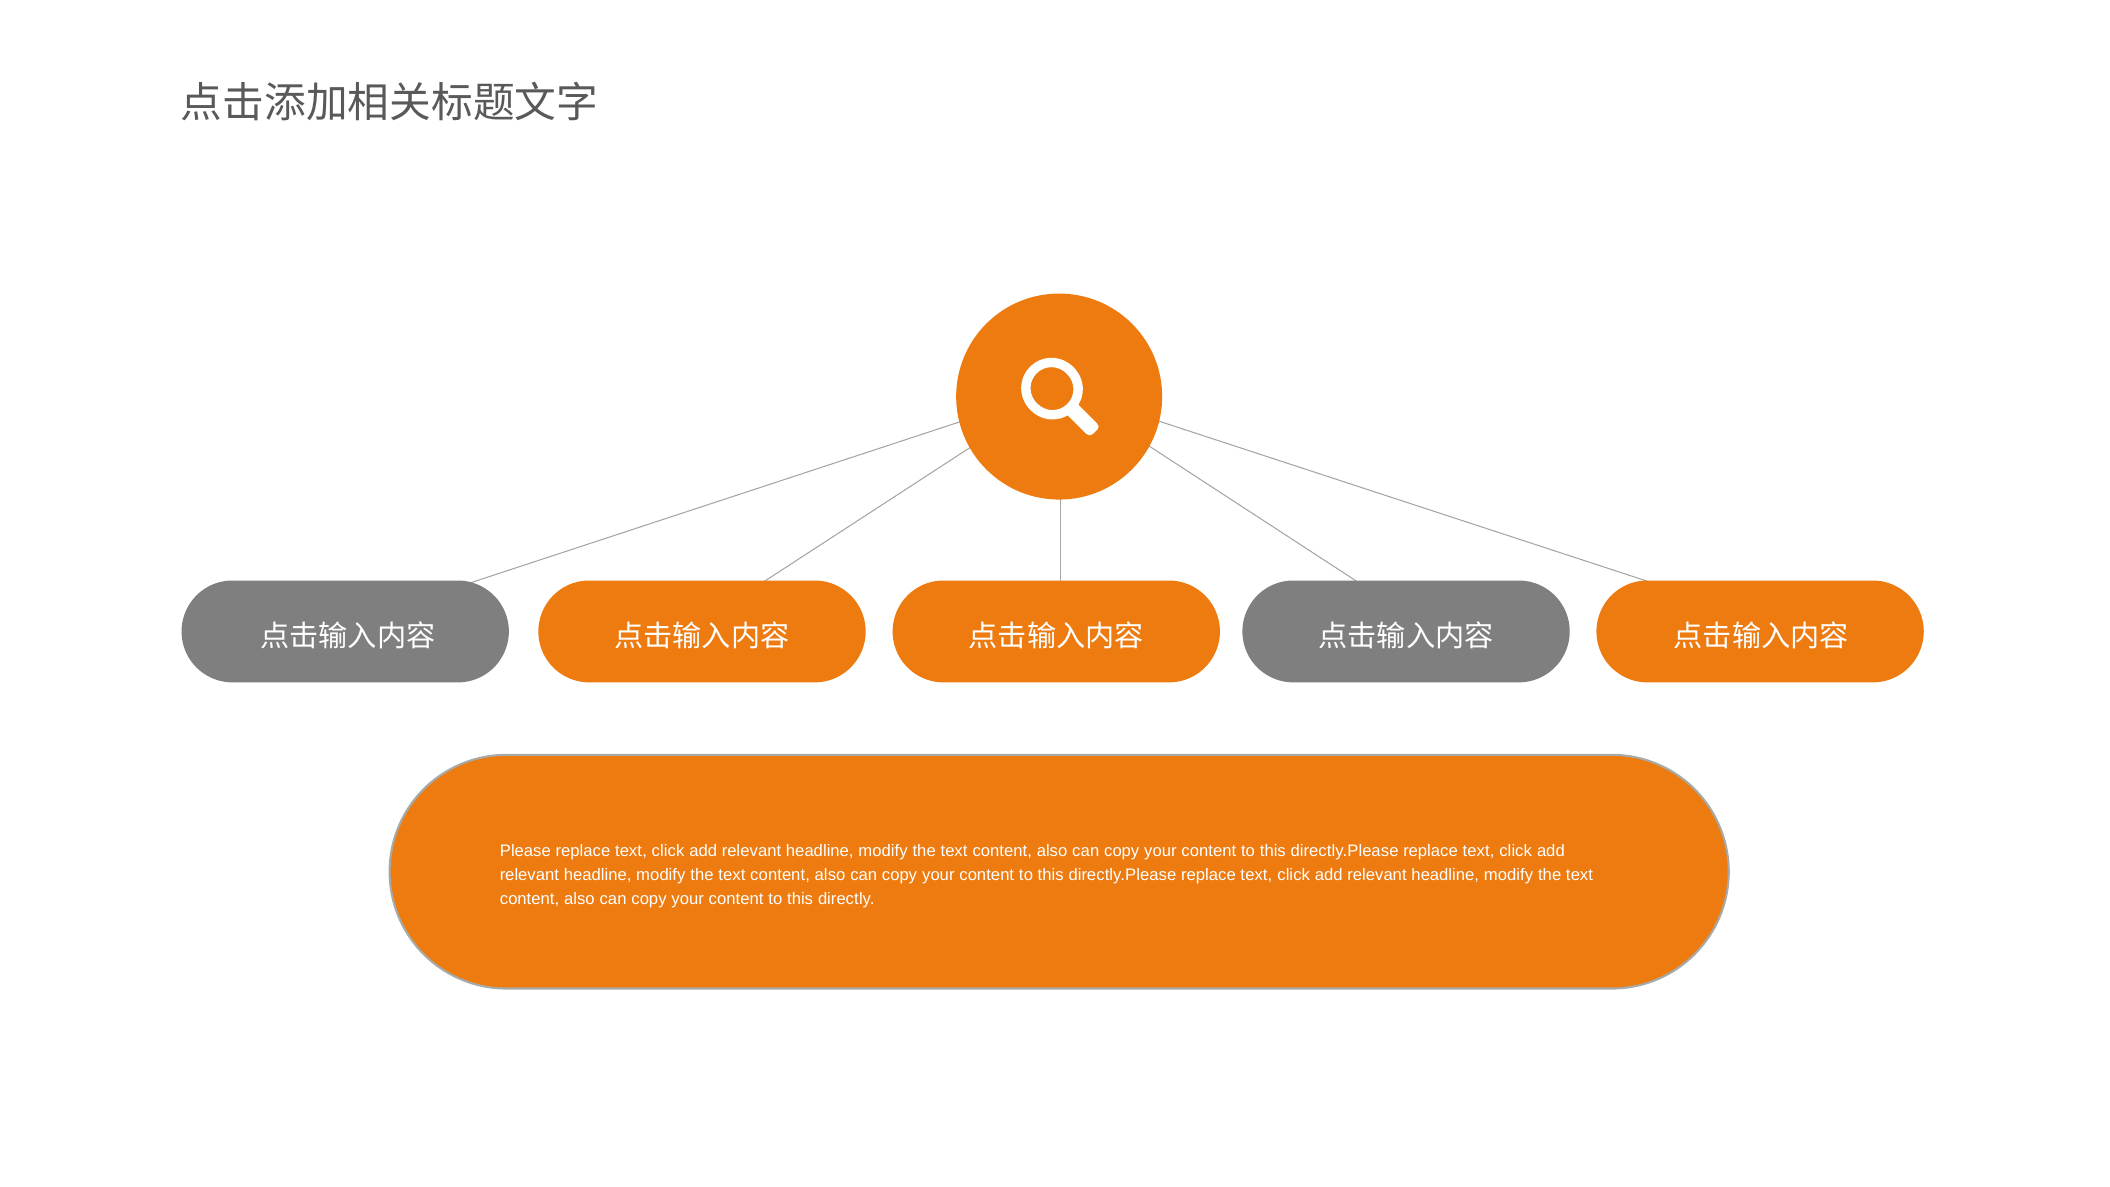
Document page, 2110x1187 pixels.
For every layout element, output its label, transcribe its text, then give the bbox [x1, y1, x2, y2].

text_box Please replace text, click add relevant headline, modify the text content, also can copy your content to this directly.Please replace text, click add relevant headline, modify the text content, also can copy your content to this directly.Please replace text, click add relevant headline, modify the text content, also can copy your content to this directly. [499, 806, 1607, 938]
text_box [552, 667, 852, 683]
text_box [195, 580, 495, 596]
text_box 点击添加相关标题文字 [135, 44, 625, 137]
text_box [906, 580, 1206, 596]
text_box 点击输入内容 [893, 596, 1219, 667]
text_box 点击添加相关标题文字 [144, 54, 635, 147]
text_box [956, 293, 1163, 500]
text_box 点击输入内容 [1243, 596, 1569, 667]
text_box [181, 613, 185, 650]
text_box [1611, 580, 1909, 595]
text_box [1256, 667, 1556, 683]
text_box [389, 754, 1729, 989]
text_box [195, 667, 495, 683]
text_box 点击输入内容 [539, 596, 865, 667]
text_box [1256, 580, 1556, 596]
text_box [907, 667, 1206, 683]
text_box [552, 580, 852, 596]
text_box 点击输入内容 [185, 596, 511, 667]
text_box 点击输入内容 [1598, 595, 1924, 667]
text_box [1610, 667, 1910, 683]
